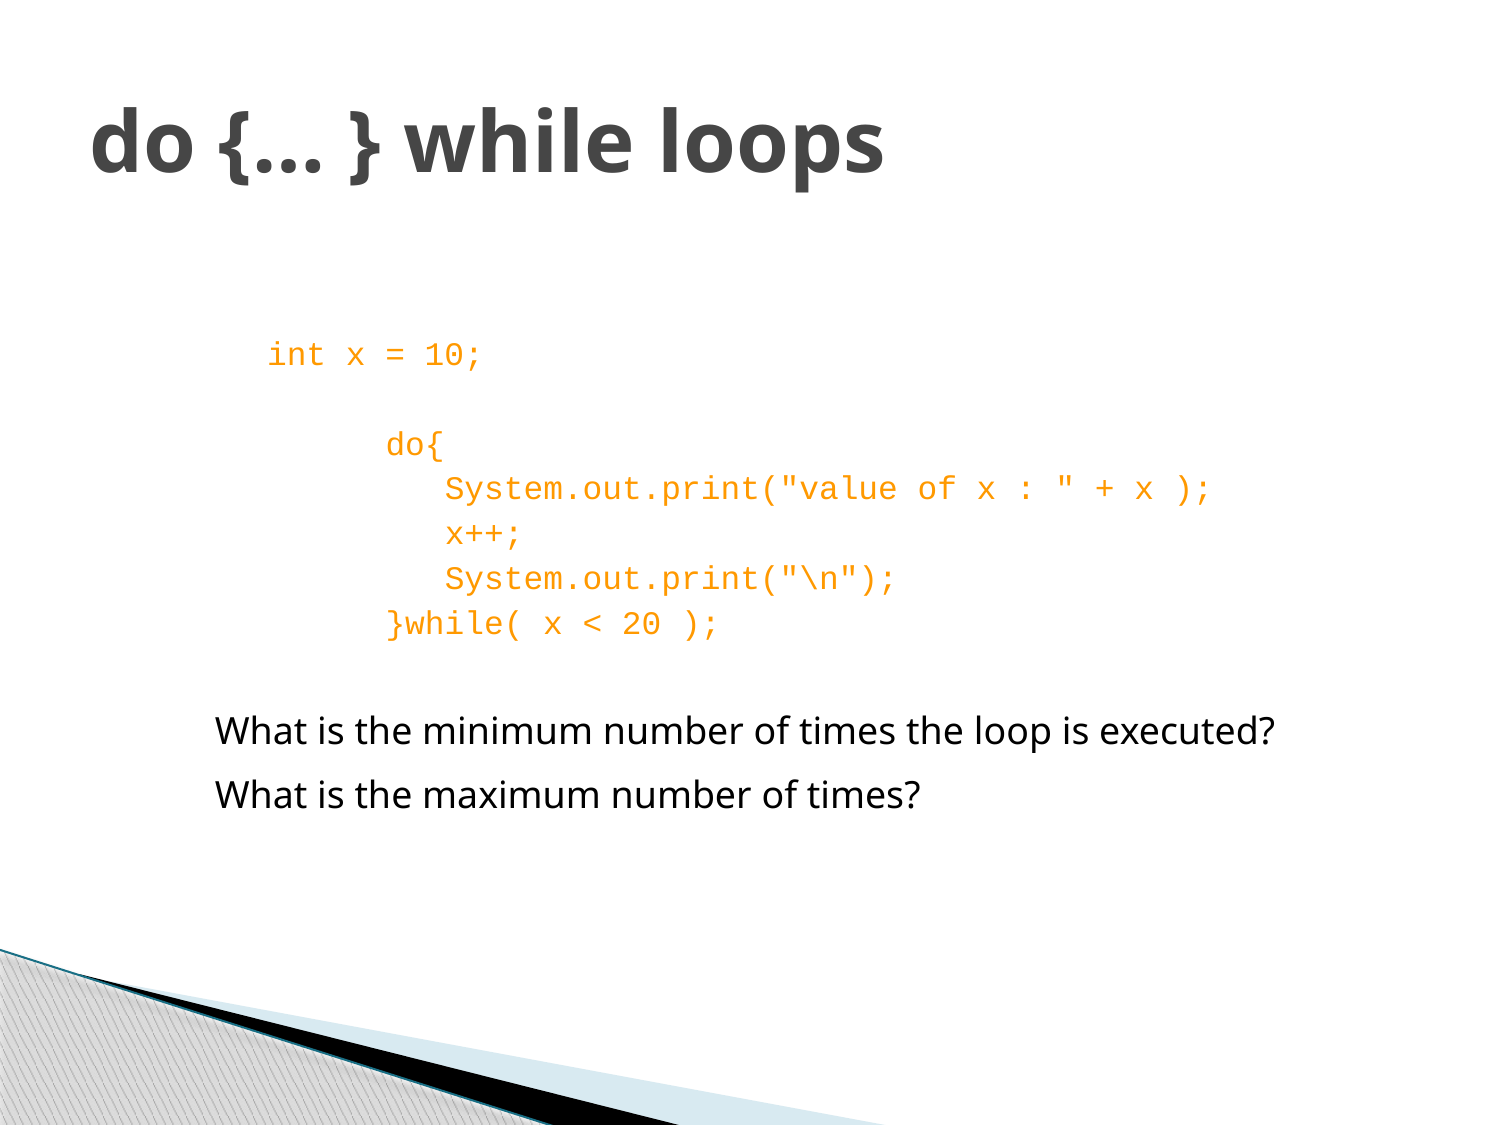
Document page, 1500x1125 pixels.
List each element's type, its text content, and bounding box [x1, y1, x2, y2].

title do {… } while loops [75, 45, 1425, 233]
list int x = 10; do{ System.out.print("value of x : " + x ); x++; System.out.print("\n"); }while( x < 20 ); [192, 324, 1468, 650]
text_box What is the minimum number of times the loop is executed? What is the maximum number of times? [200, 699, 1450, 824]
